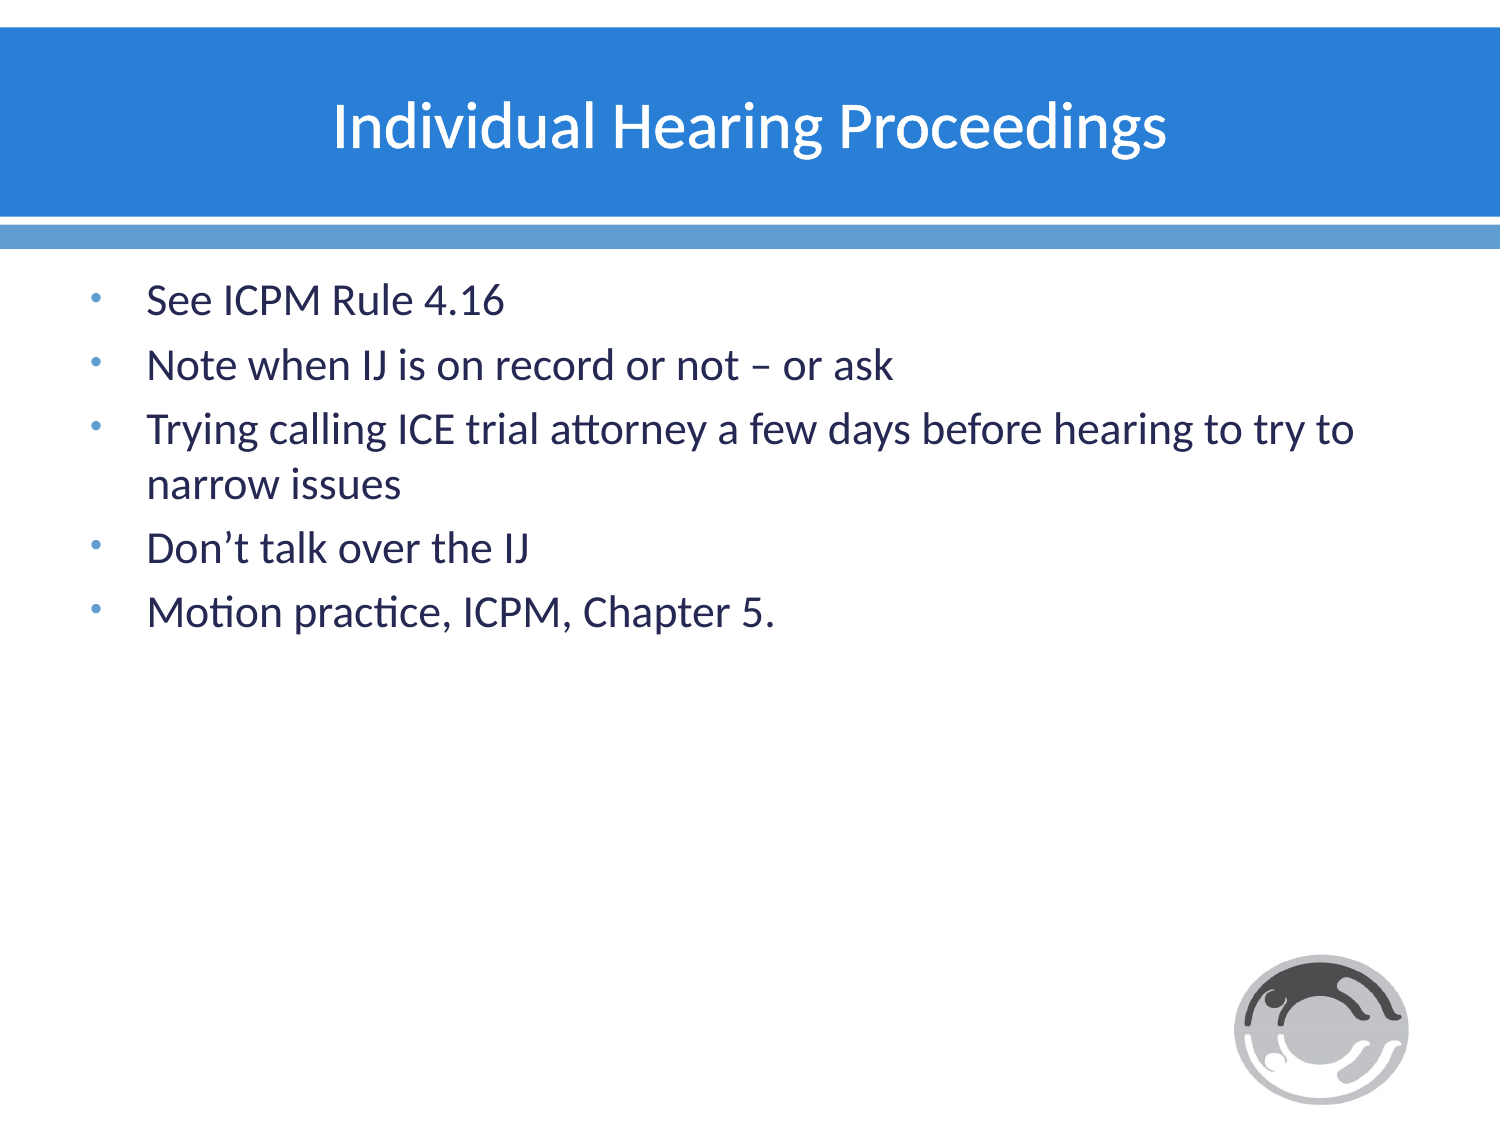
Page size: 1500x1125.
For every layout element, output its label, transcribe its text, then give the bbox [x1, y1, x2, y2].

title Individual Hearing Proceedings [75, 29, 1425, 213]
picture [1234, 1005, 1424, 1125]
list See ICPM Rule 4.16 Note when IJ is on record or not – or ask Trying calling ICE trial attorney a few days before hearing to try to narrow issues Don’t talk over the IJ Motion practice, ICPM, Chapter 5. [75, 262, 1425, 1005]
